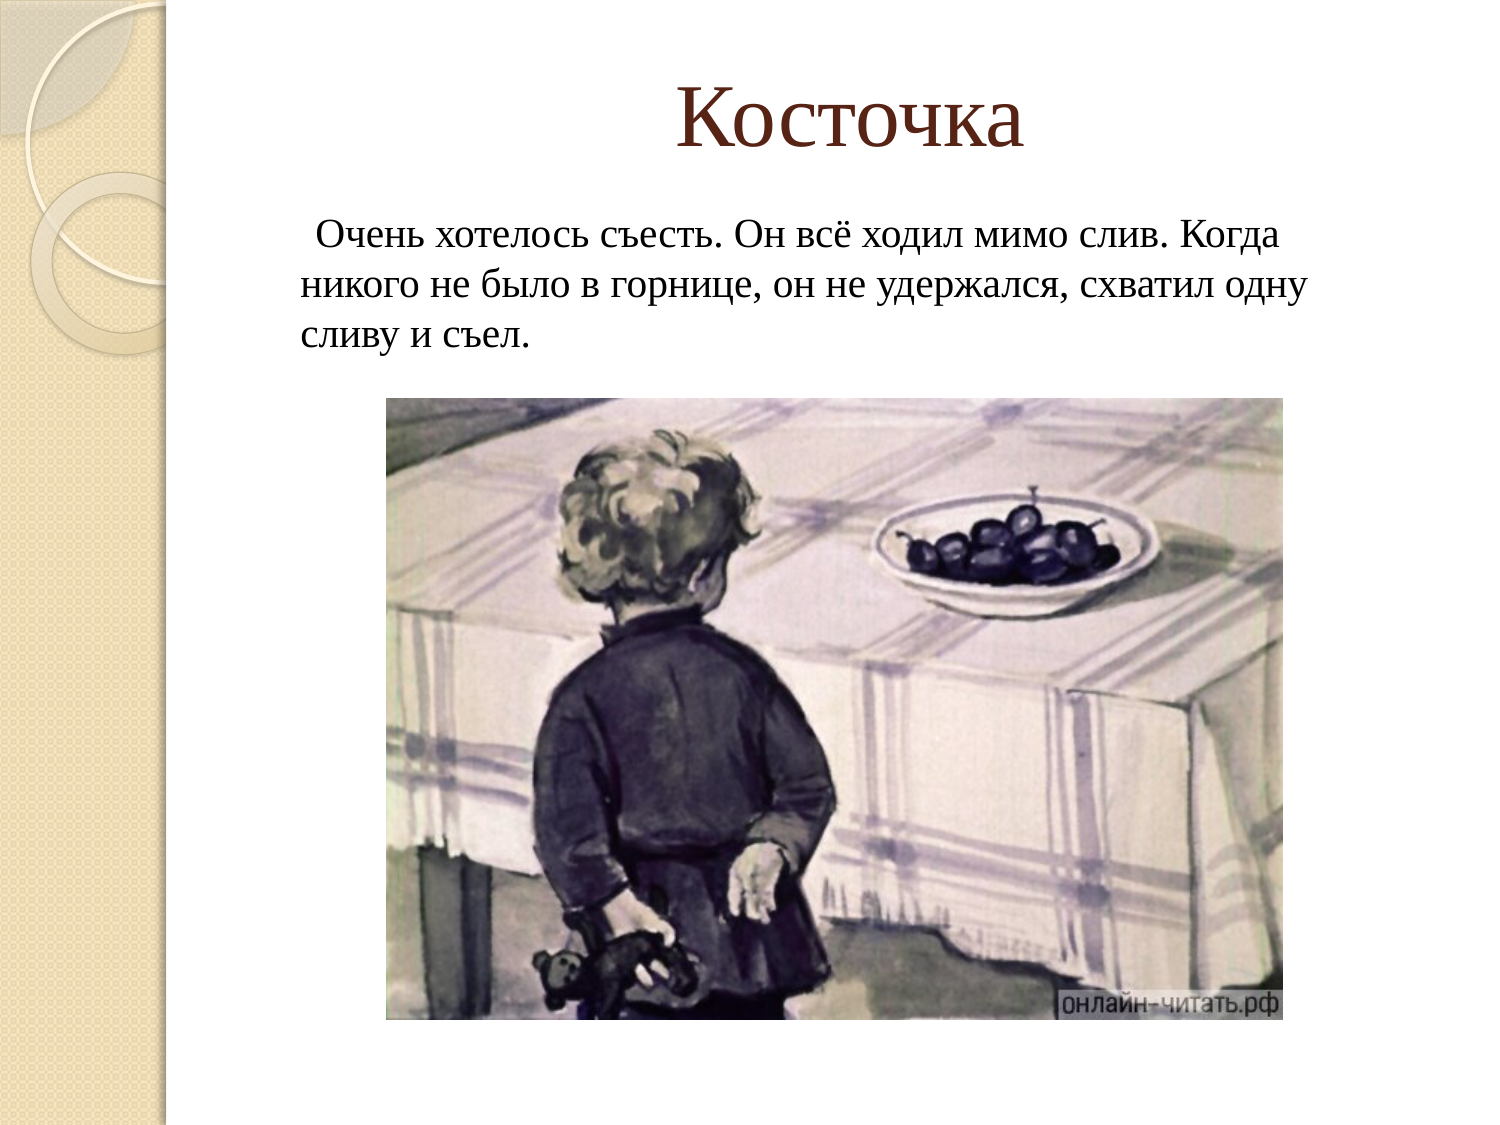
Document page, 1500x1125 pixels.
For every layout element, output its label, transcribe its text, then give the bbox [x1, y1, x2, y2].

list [386, 398, 1283, 1020]
list Очень хотелось съесть. Он всё ходил мимо слив. Когда никого не было в горнице, он не удержался, схватил одну сливу и съел. [235, 199, 1348, 364]
title Косточка [235, 45, 1466, 176]
